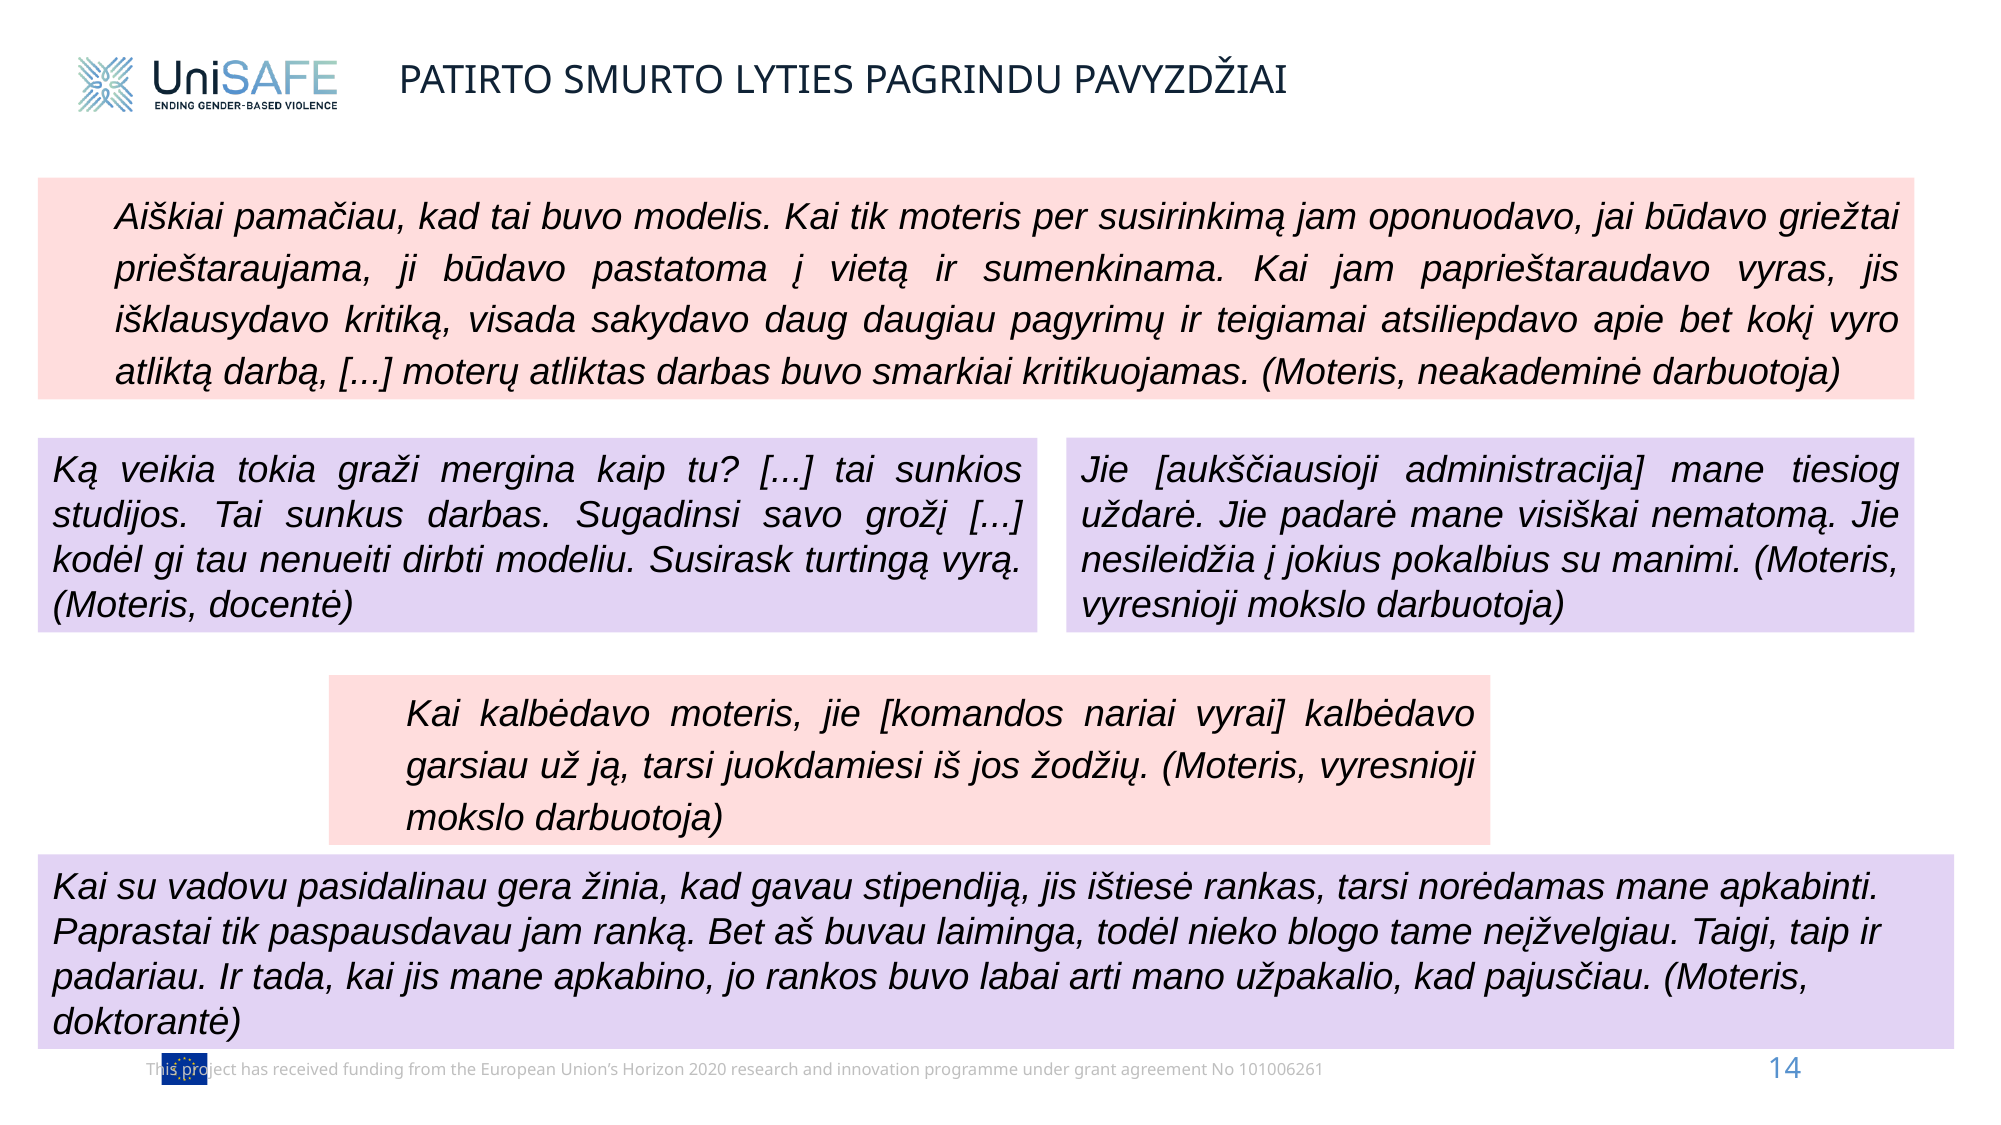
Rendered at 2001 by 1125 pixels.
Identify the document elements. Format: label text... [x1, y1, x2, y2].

slide_number 14 [1366, 1049, 1817, 1099]
text_box Aiškiai pamačiau, kad tai buvo modelis. Kai tik moteris per susirinkimą jam oponuodavo, jai būdavo griežtai prieštaraujama, ji būdavo pastatoma į vietą ir sumenkinama. Kai jam paprieštaraudavo vyras, jis išklausydavo kritiką, visada sakydavo daug daugiau pagyrimų ir teigiamai atsiliepdavo apie bet kokį vyro atliktą darbą, [...] moterų atliktas darbas buvo smarkiai kritikuojamas. (Moteris, neakademinė darbuotoja) [37, 177, 1915, 400]
text_box Jie [aukščiausioji administracija] mane tiesiog uždarė. Jie padarė mane visiškai nematomą. Jie nesileidžia į jokius pokalbius su manimi. (Moteris, vyresnioji mokslo darbuotoja) [1066, 437, 1915, 633]
text_box Kai su vadovu pasidalinau gera žinia, kad gavau stipendiją, jis ištiesė rankas, tarsi norėdamas mane apkabinti. Paprastai tik paspausdavau jam ranką. Bet aš buvau laiminga, todėl nieko blogo tame neįžvelgiau. Taigi, taip ir padariau. Ir tada, kai jis mane apkabino, jo rankos buvo labai arti mano užpakalio, kad pajusčiau. (Moteris, doktorantė) [37, 854, 1955, 1049]
title PATIRTO SMURTO LYTIES PAGRINDU PAVYZDŽIAI [398, 32, 2000, 149]
text_box Kai kalbėdavo moteris, jie [komandos nariai vyrai] kalbėdavo garsiau už ją, tarsi juokdamiesi iš jos žodžių. (Moteris, vyresnioji mokslo darbuotoja) [328, 675, 1491, 845]
text_box Ką veikia tokia graži mergina kaip tu? [...] tai sunkios studijos. Tai sunkus darbas. Sugadinsi savo grožį [...] kodėl gi tau nenueiti dirbti modeliu. Susirask turtingą vyrą. (Moteris, docentė) [37, 437, 1038, 633]
picture [78, 57, 337, 112]
